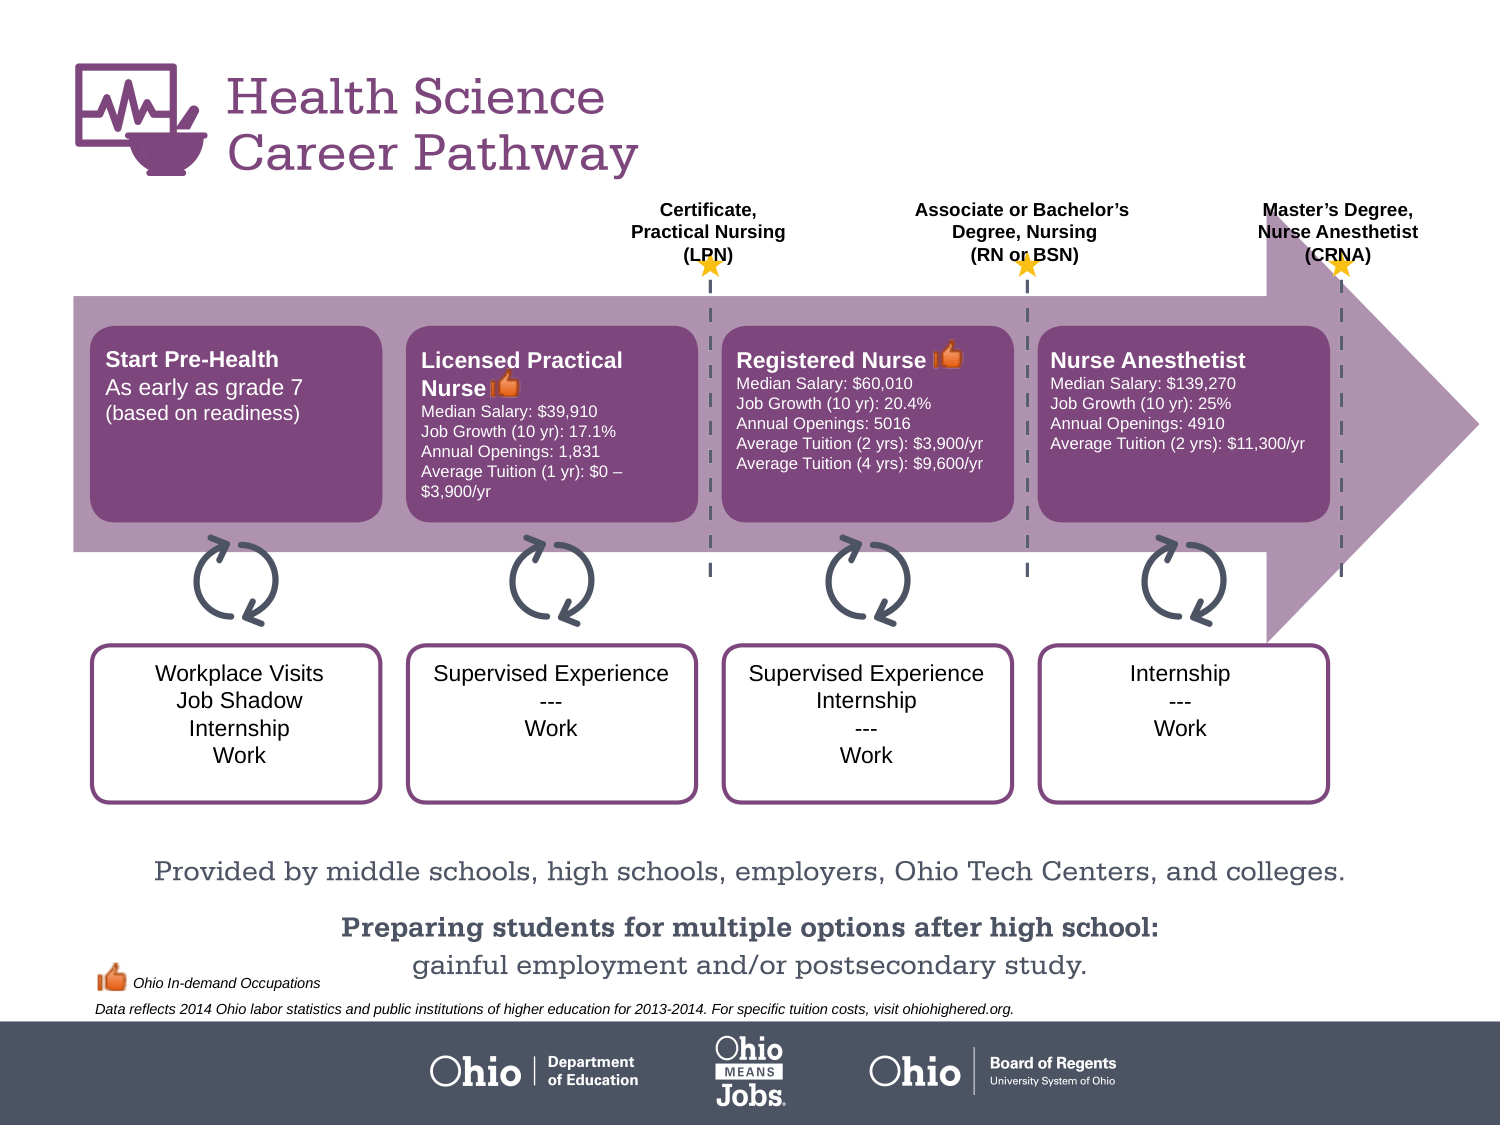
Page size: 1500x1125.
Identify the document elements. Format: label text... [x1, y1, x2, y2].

text_box Internship --- Work [1035, 651, 1325, 749]
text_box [80, 961, 1099, 1026]
text_box Supervised Experience Internship --- Work [721, 651, 1012, 776]
text_box Workplace Visits Job Shadow Internship Work [94, 651, 385, 776]
text_box Associate or Bachelor’s Degree, Nursing (RN or BSN) [899, 190, 1150, 273]
text_box Supervised Experience --- Work [406, 651, 696, 749]
text_box Master’s Degree, Nurse Anesthetist (CRNA) [1242, 190, 1433, 273]
text_box Start Pre-Health As early as grade 7 (based on readiness) [90, 337, 385, 433]
picture [0, 0, 1500, 1125]
text_box Certificate, Practical Nursing (LPN) [616, 190, 801, 273]
text_box Nurse Anesthetist Median Salary: $139,270 Job Growth (10 yr): 25% Annual Openings: 4910 Average Tuition (2 yrs): $11,300/yr [1046, 338, 1322, 461]
text_box Licensed Practical Nurse Median Salary: $39,910 Job Growth (10 yr): 17.1% Annual Openings: 1,831 Average Tuition (1 yr): $0 –$3,900/yr [406, 338, 691, 508]
text_box Registered Nurse Median Salary: $60,010 Job Growth (10 yr): 20.4% Annual Openings: 5016 Average Tuition (2 yrs): $3,900/yr Average Tuition (4 yrs): $9,600/yr [729, 338, 1008, 481]
